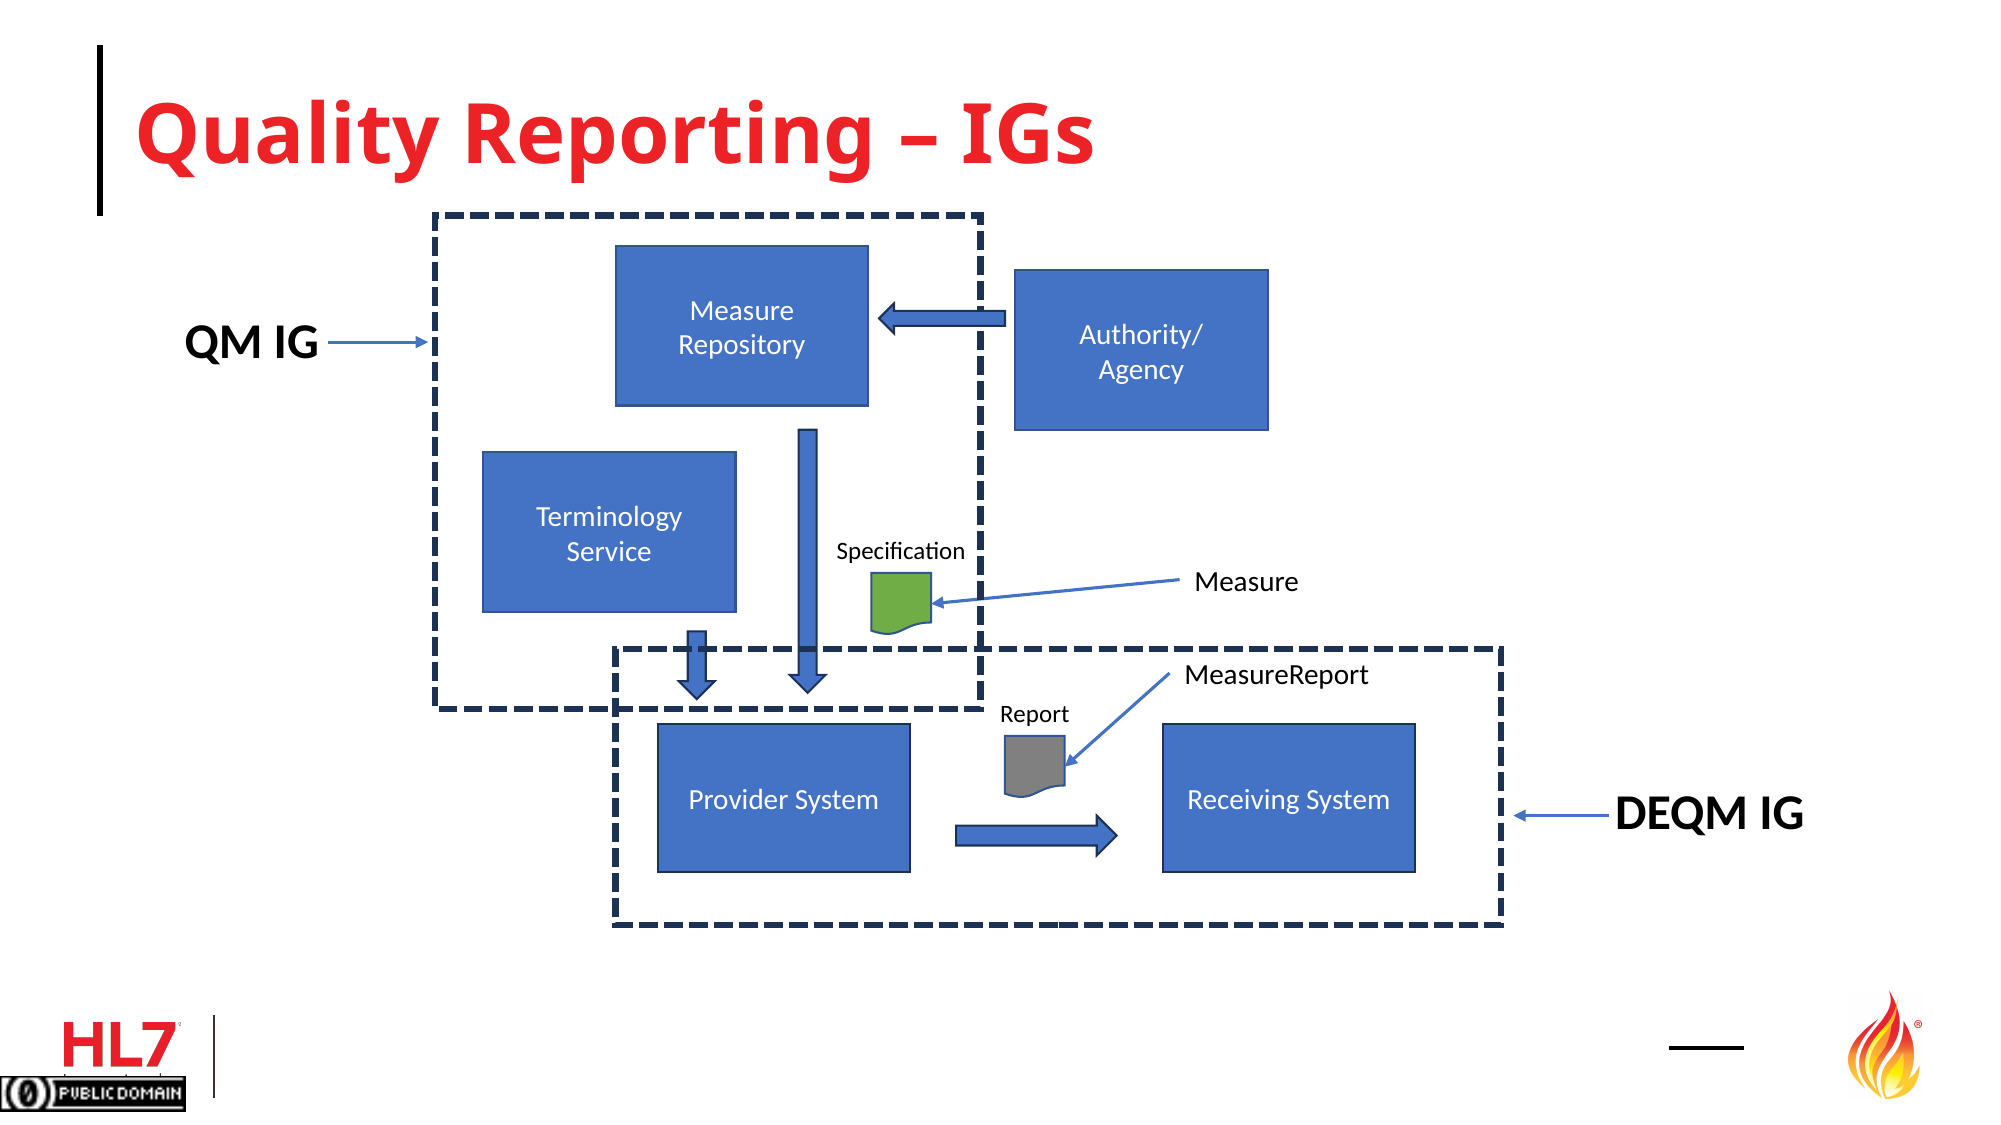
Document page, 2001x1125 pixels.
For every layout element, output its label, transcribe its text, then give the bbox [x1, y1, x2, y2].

picture [0, 1022, 186, 1112]
text_box Authority/ Agency [1014, 269, 1269, 431]
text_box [931, 580, 1180, 604]
picture [1848, 990, 1922, 1099]
text_box [615, 648, 1502, 926]
text_box [434, 214, 982, 710]
text_box QM IG [169, 301, 334, 376]
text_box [1064, 673, 1169, 767]
text_box [877, 300, 1007, 336]
title Quality Reporting – IGs [134, 45, 1935, 217]
text_box Measure [1179, 554, 1379, 605]
text_box DEQM IG [1600, 772, 1820, 847]
